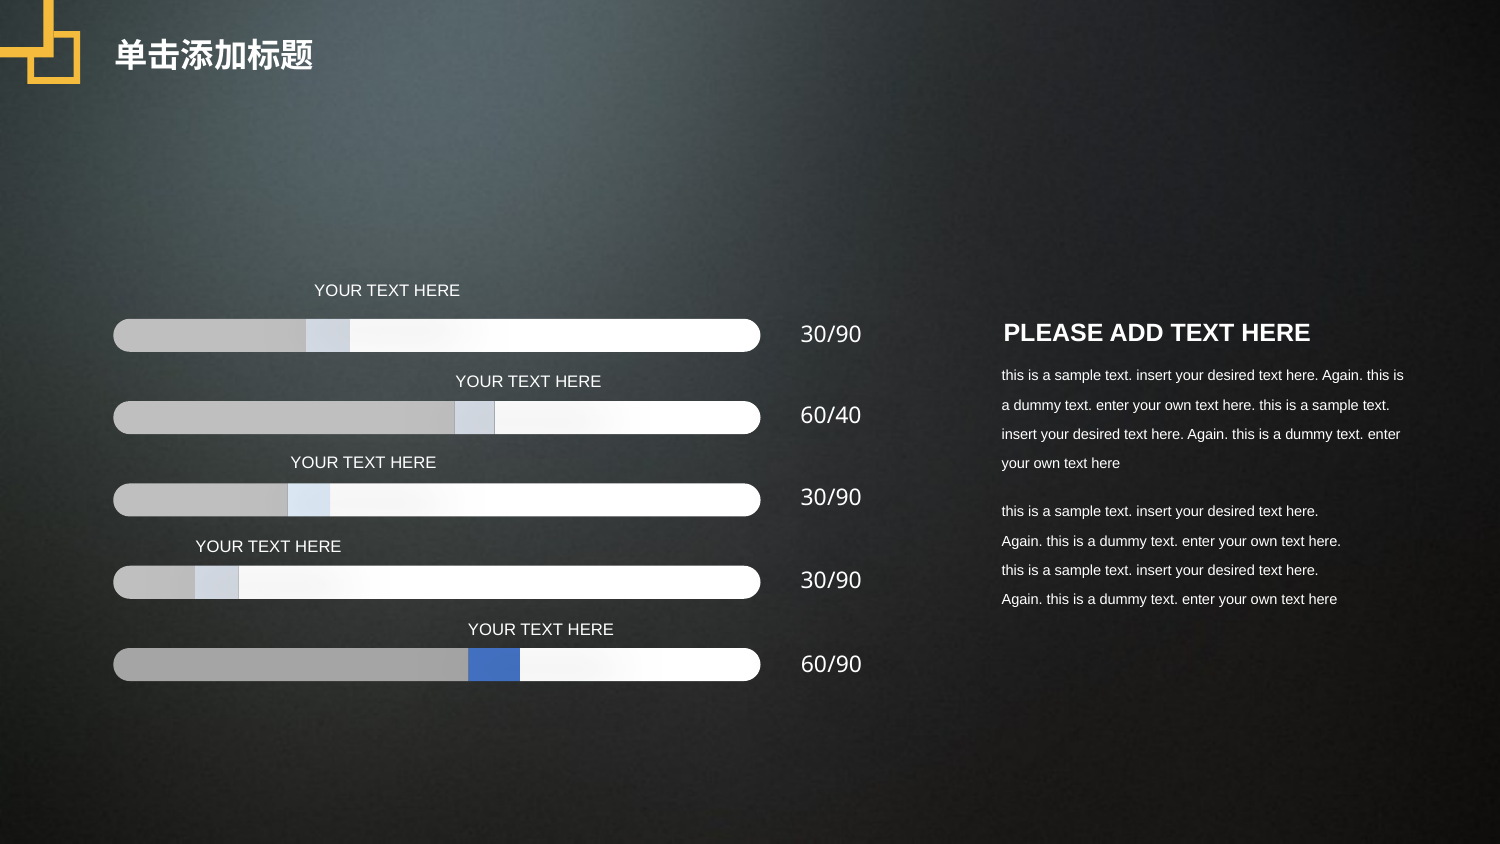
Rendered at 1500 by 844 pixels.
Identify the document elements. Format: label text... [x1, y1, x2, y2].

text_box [986, 309, 1420, 617]
text_box 30/90 [785, 558, 877, 601]
text_box YOUR TEXT HERE [299, 272, 476, 308]
text_box YOUR TEXT HERE [453, 611, 630, 646]
text_box 单击添加标题 [99, 26, 358, 82]
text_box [113, 483, 761, 517]
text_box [113, 565, 761, 599]
text_box 30/90 [785, 312, 877, 355]
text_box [113, 647, 761, 681]
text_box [0, 1, 82, 82]
picture [0, 0, 1500, 844]
text_box YOUR TEXT HERE [440, 363, 617, 399]
text_box YOUR TEXT HERE [180, 528, 357, 564]
text_box YOUR TEXT HERE [275, 444, 452, 480]
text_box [113, 401, 761, 435]
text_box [113, 318, 761, 352]
text_box 30/90 [785, 474, 877, 518]
text_box 60/40 [785, 393, 877, 436]
text_box 60/90 [786, 642, 878, 685]
